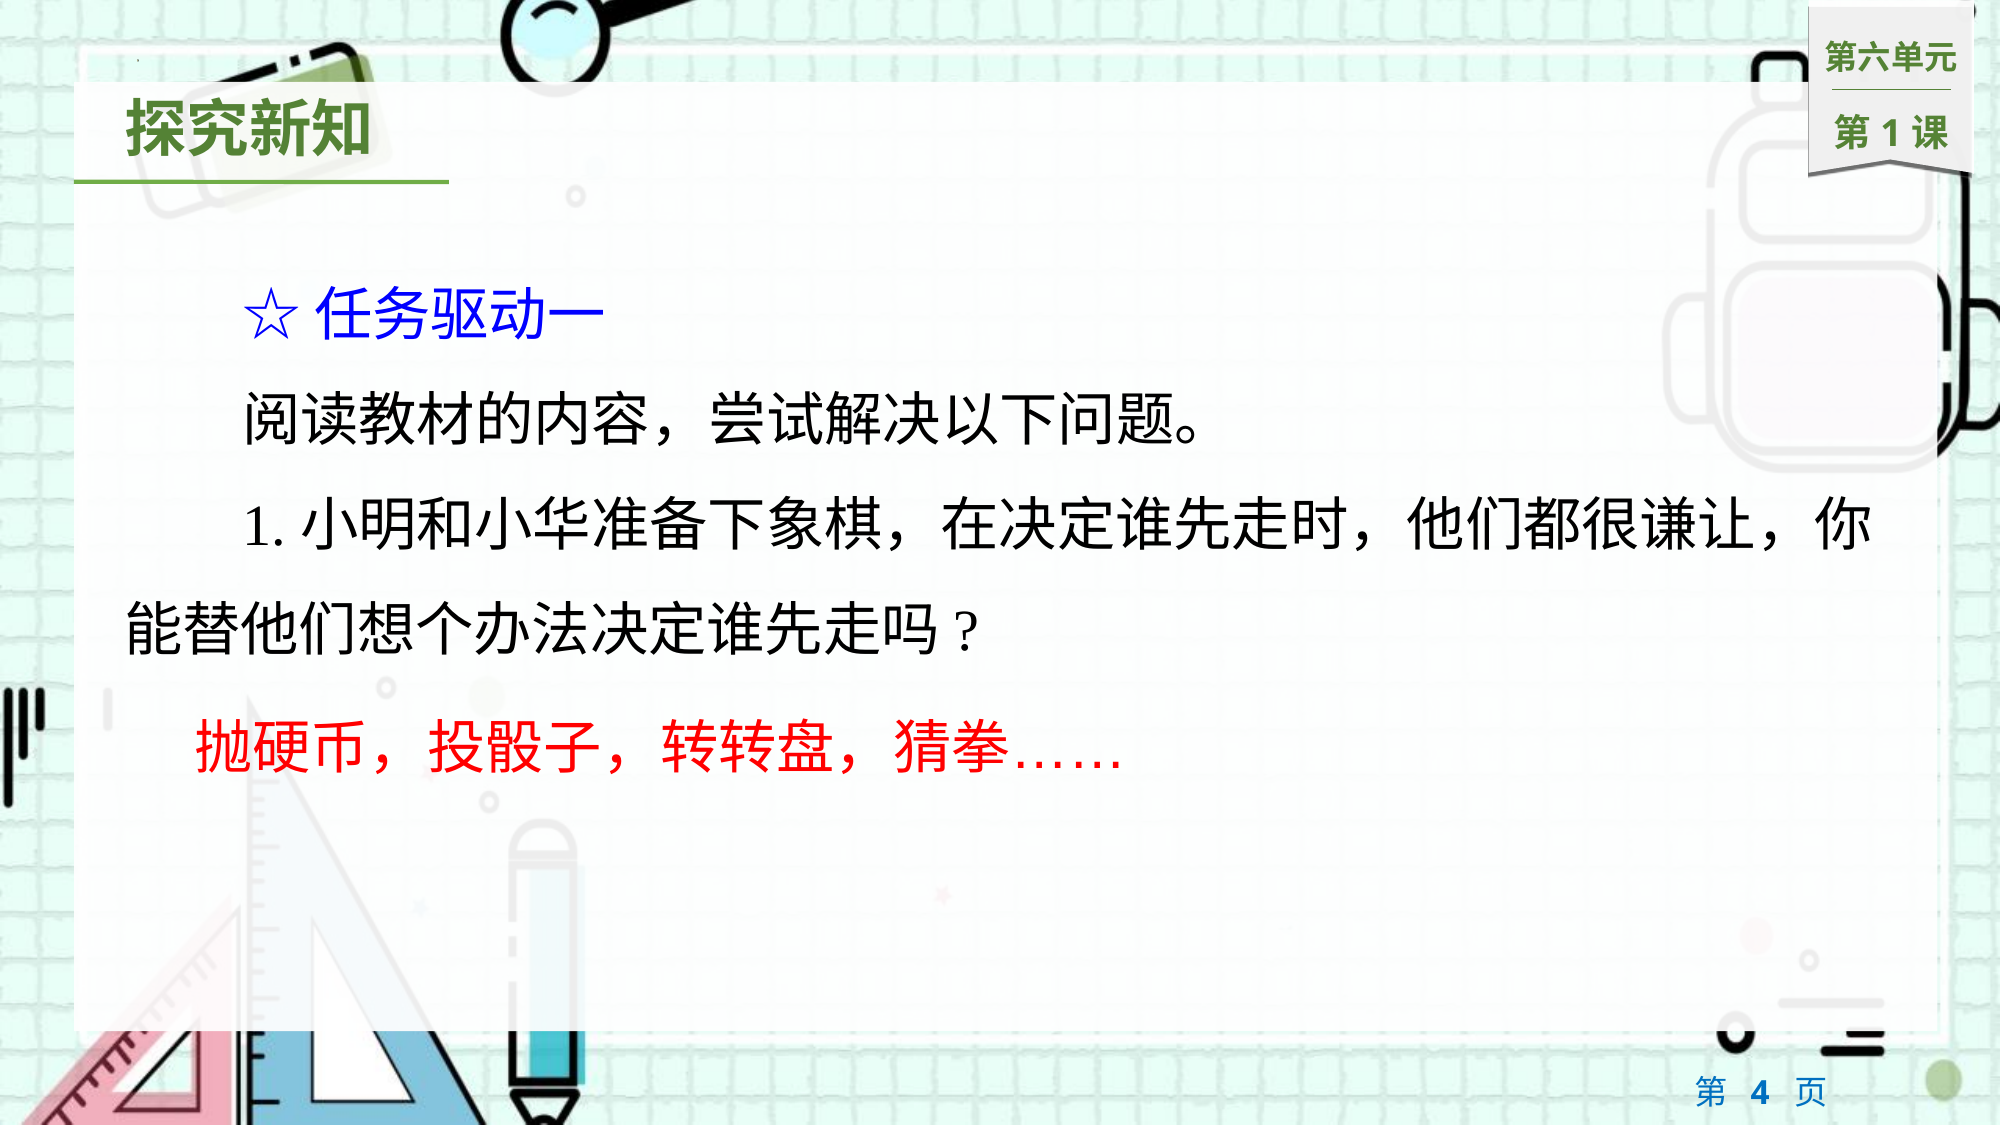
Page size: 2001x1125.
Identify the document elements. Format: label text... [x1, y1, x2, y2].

list ☆任务驱动一 阅读教材的内容，尝试解决以下问题。 1.小明和小华准备下象棋，在决定谁先走时，他们都很谦让，你能替他们想个办法决定谁先走吗? [109, 234, 1891, 985]
picture [1938, 168, 1971, 176]
list 抛硬币，投骰子，转转盘，猜拳…… [179, 667, 1881, 774]
picture [0, 0, 2000, 1125]
